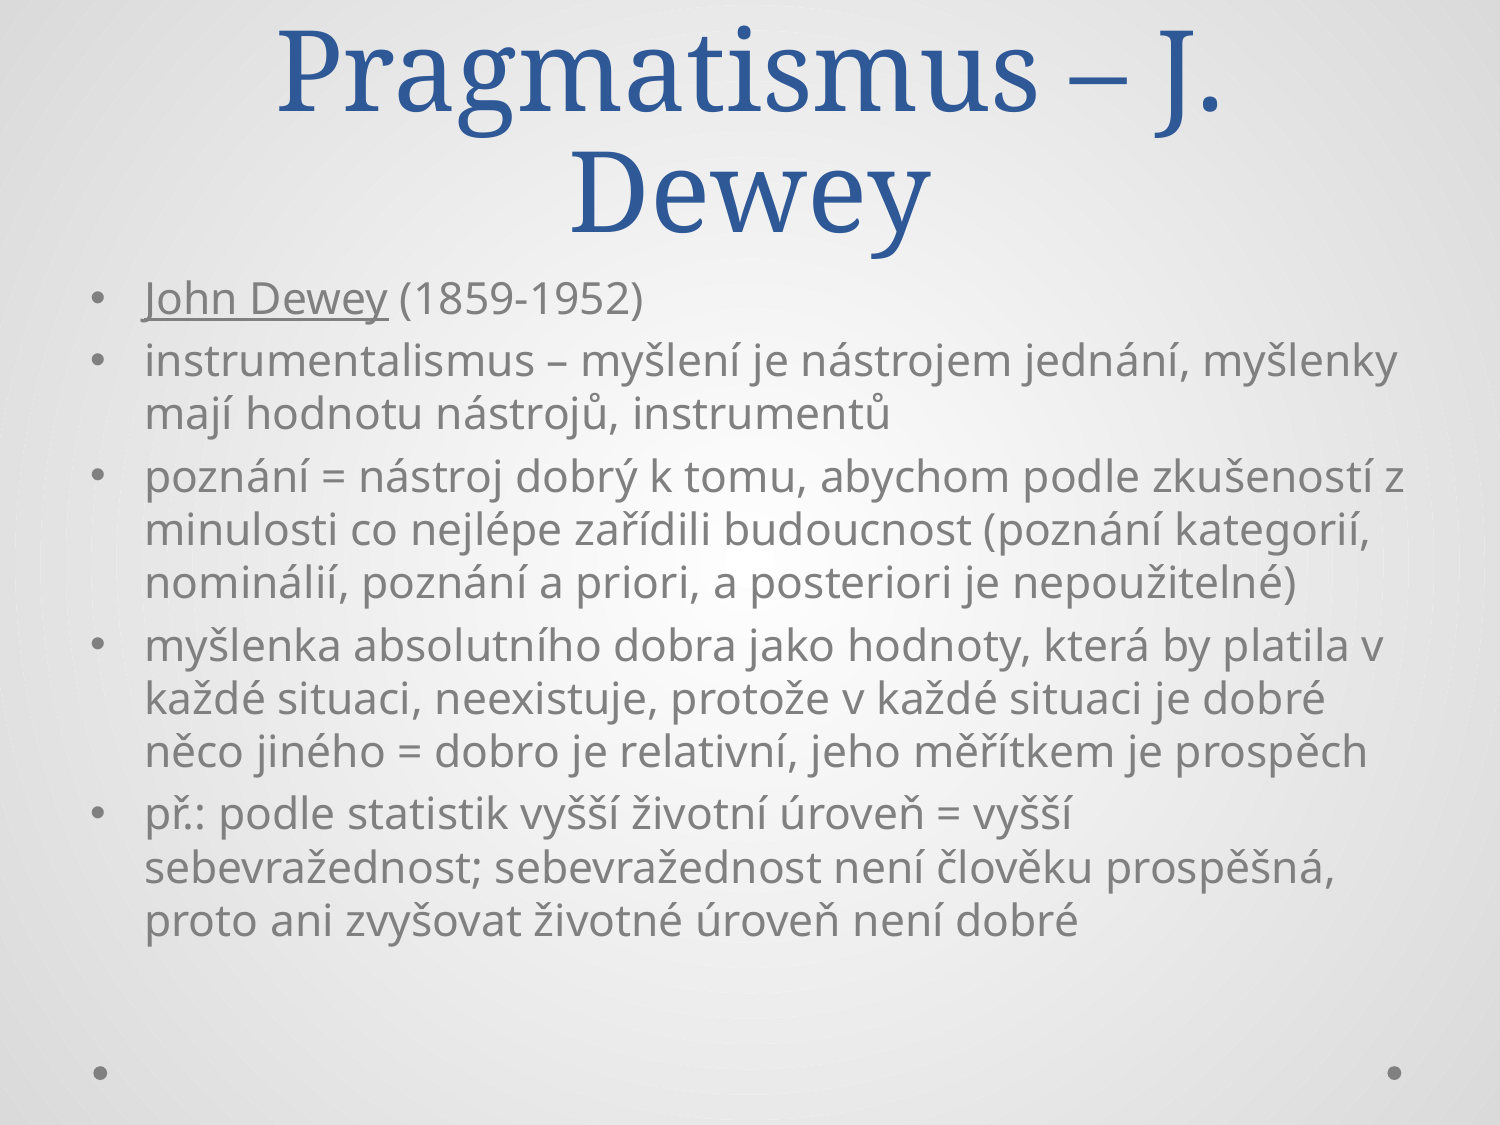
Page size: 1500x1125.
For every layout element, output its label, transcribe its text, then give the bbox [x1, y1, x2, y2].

list John Dewey (1859-1952) instrumentalismus – myšlení je nástrojem jednání, myšlenky mají hodnotu nástrojů, instrumentů poznání = nástroj dobrý k tomu, abychom podle zkušeností z minulosti co nejlépe zařídili budoucnost (poznání kategorií, nominálií, poznání a priori, a posteriori je nepoužitelné) myšlenka absolutního dobra jako hodnoty, která by platila v každé situaci, neexistuje, protože v každé situaci je dobré něco jiného = dobro je relativní, jeho měřítkem je prospěch př.: podle statistik vyšší životní úroveň = vyšší sebevražednost; sebevražednost není člověku prospěšná, proto ani zvyšovat životné úroveň není dobré [75, 262, 1425, 1005]
title Pragmatismus – J. Dewey [75, 0, 1425, 262]
